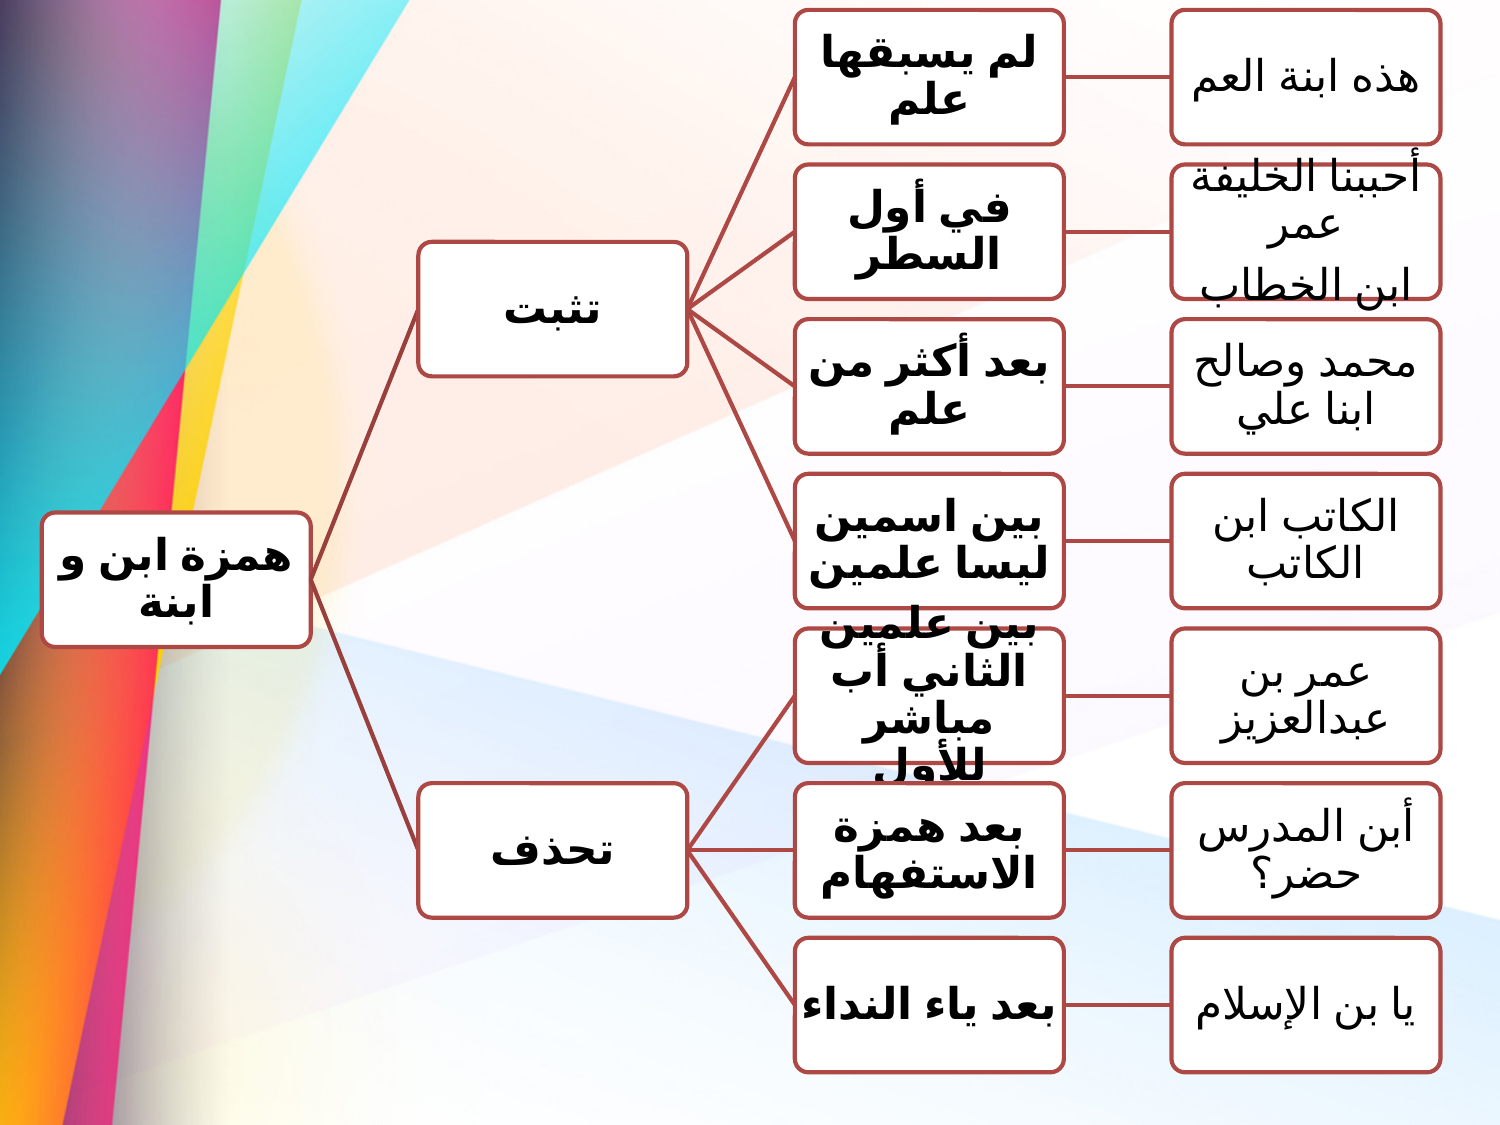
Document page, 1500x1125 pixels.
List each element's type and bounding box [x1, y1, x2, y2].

picture [0, 0, 1500, 1125]
list [41, 0, 1442, 1083]
